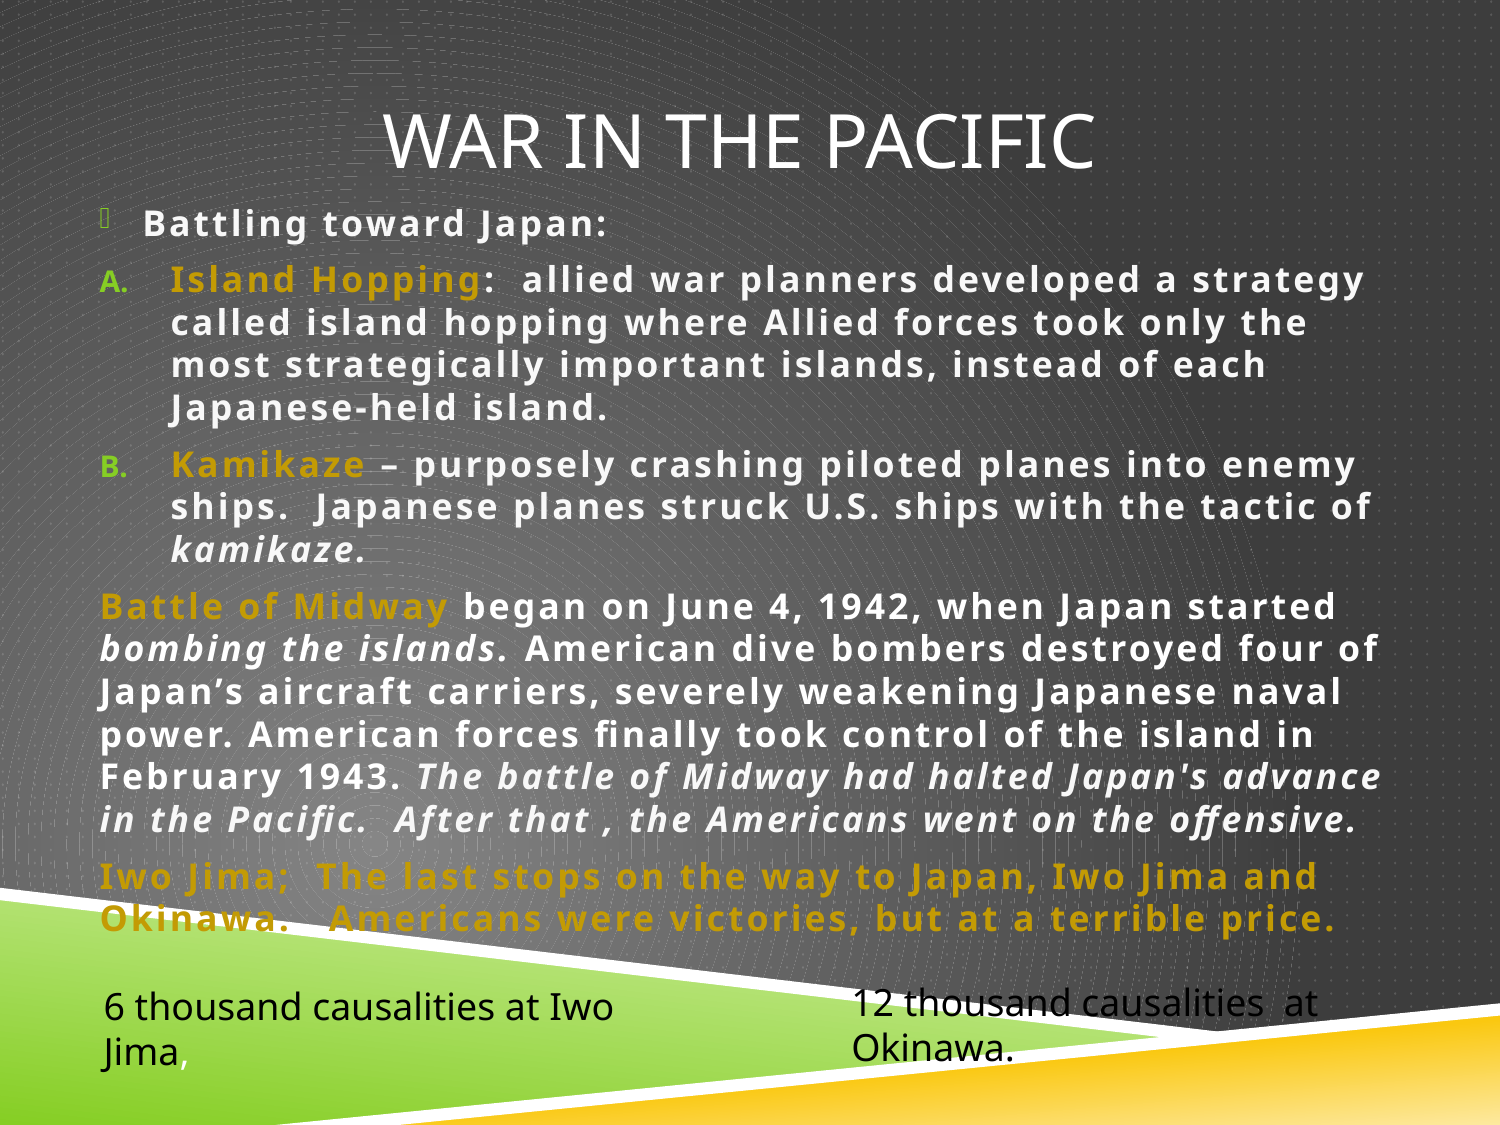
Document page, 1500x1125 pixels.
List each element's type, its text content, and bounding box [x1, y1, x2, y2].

text_box 6 thousand causalities at Iwo Jima, [88, 975, 706, 1080]
text_box 12 thousand causalities at Okinawa. [836, 971, 1418, 1077]
title War in the pacific [112, 45, 1388, 192]
list Battling toward Japan: Island Hopping: allied war planners developed a strategy called island hopping where Allied forces took only the most strategically important islands, instead of each Japanese-held island. Kamikaze – purposely crashing piloted planes into enemy ships. Japanese planes struck U.S. ships with the tactic of kamikaze. Battle of Midway began on June 4, 1942, when Japan started bombing the islands. American dive bombers destroyed four of Japan’s aircraft carriers, severely weakening Japanese naval power. American forces finally took control of the island in February 1943. The battle of Midway had halted Japan's advance in the Pacific. After that , the Americans went on the offensive. Iwo Jima; The last stops on the way to Japan, Iwo Jima and Okinawa. Americans were victories, but at a terrible price. [88, 192, 1388, 960]
